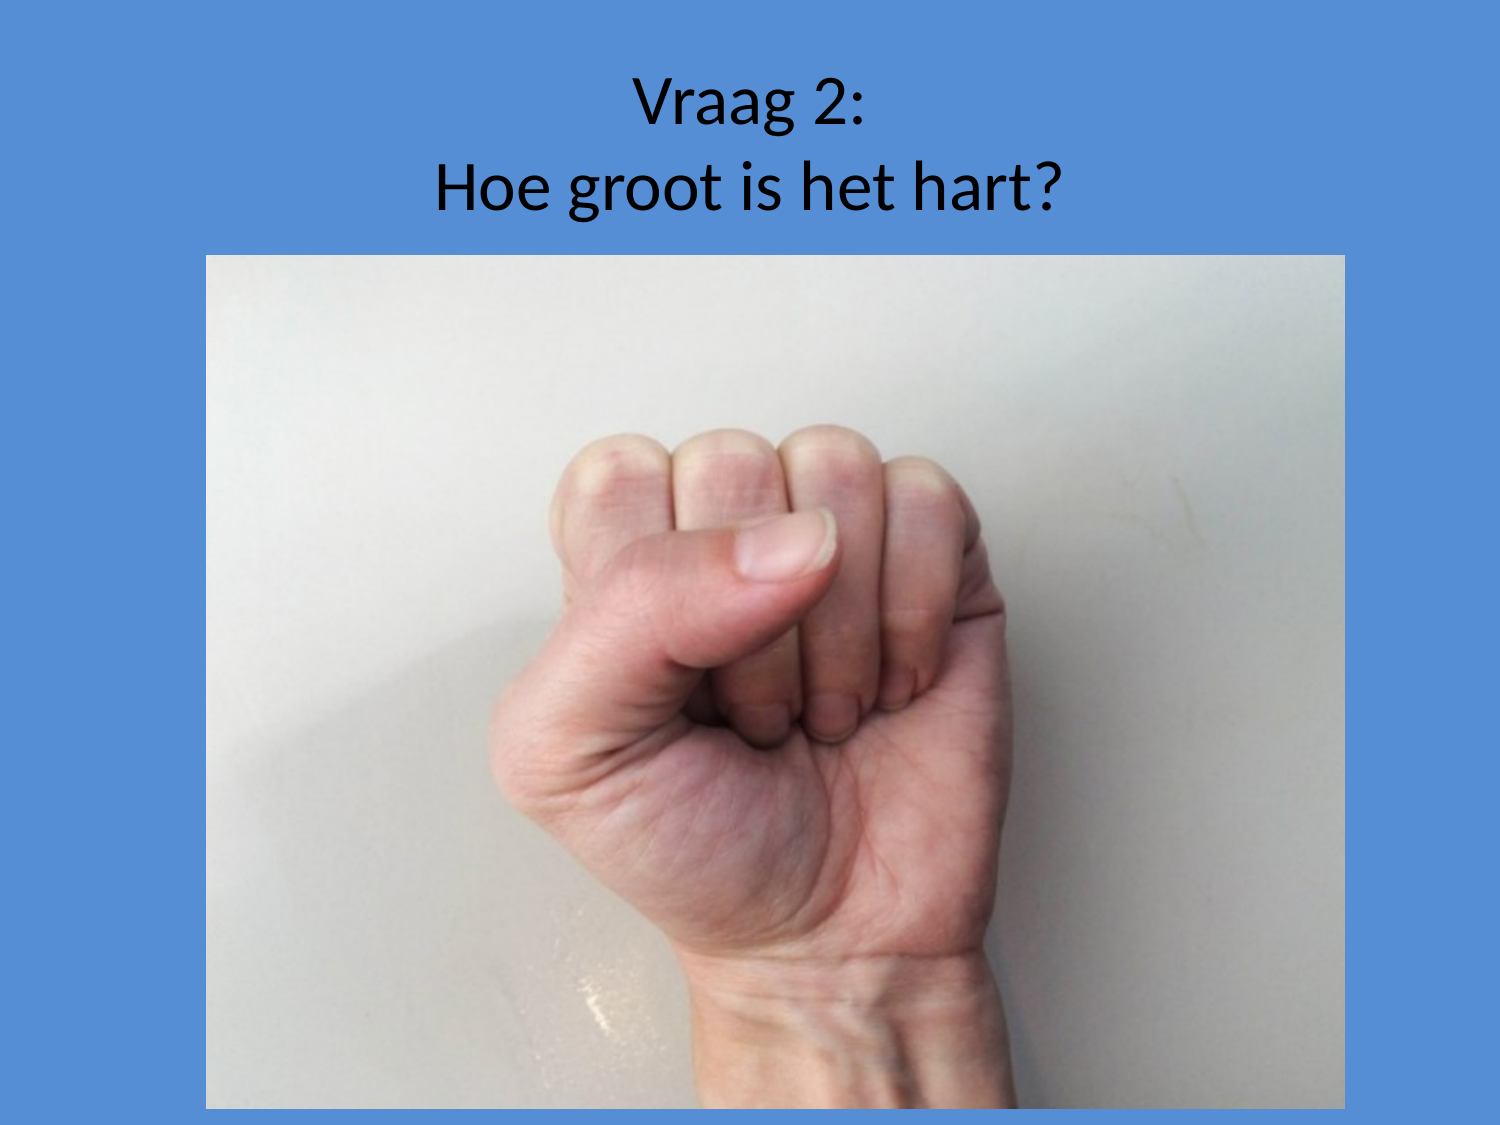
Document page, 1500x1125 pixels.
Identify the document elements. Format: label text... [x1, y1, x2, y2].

picture [206, 255, 1345, 1109]
title Vraag 2: Hoe groot is het hart? [75, 45, 1425, 233]
